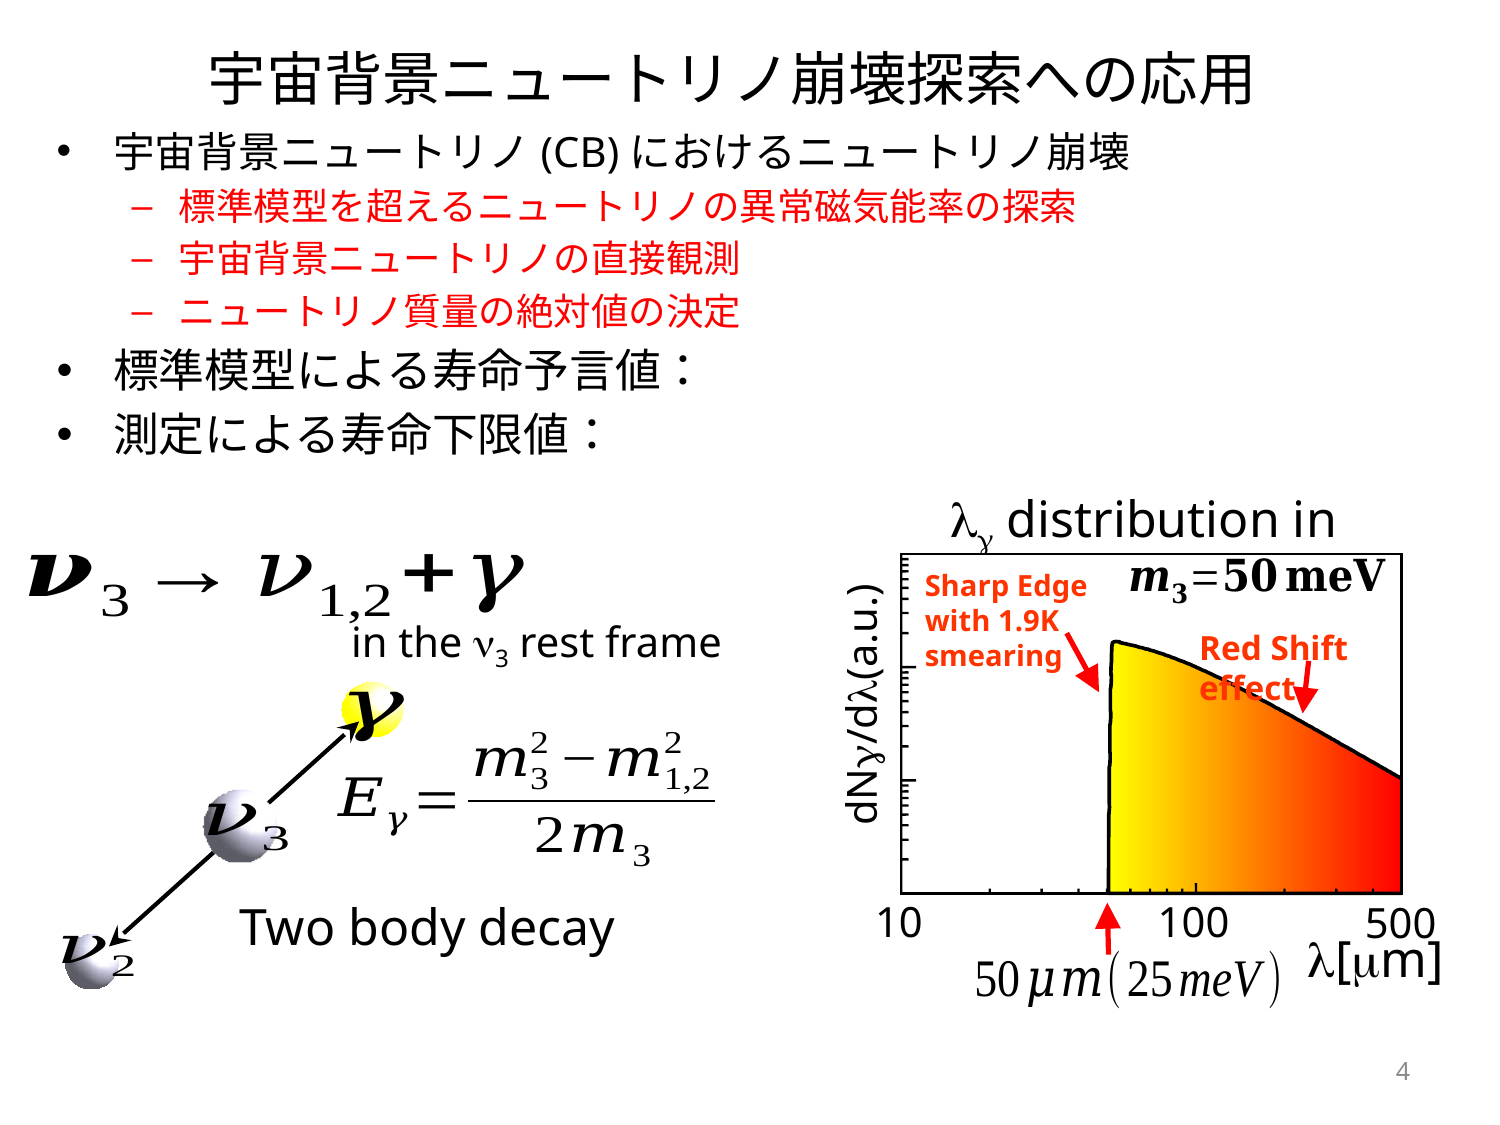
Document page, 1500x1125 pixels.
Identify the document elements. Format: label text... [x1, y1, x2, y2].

title 宇宙背景ニュートリノ崩壊探索への応用 [52, 20, 1412, 134]
text_box Two body decay [415, 888, 630, 963]
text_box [56, 667, 412, 995]
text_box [827, 552, 1444, 1012]
text_box in the 3 rest frame [336, 608, 737, 680]
slide_number 4 [1074, 1042, 1425, 1103]
